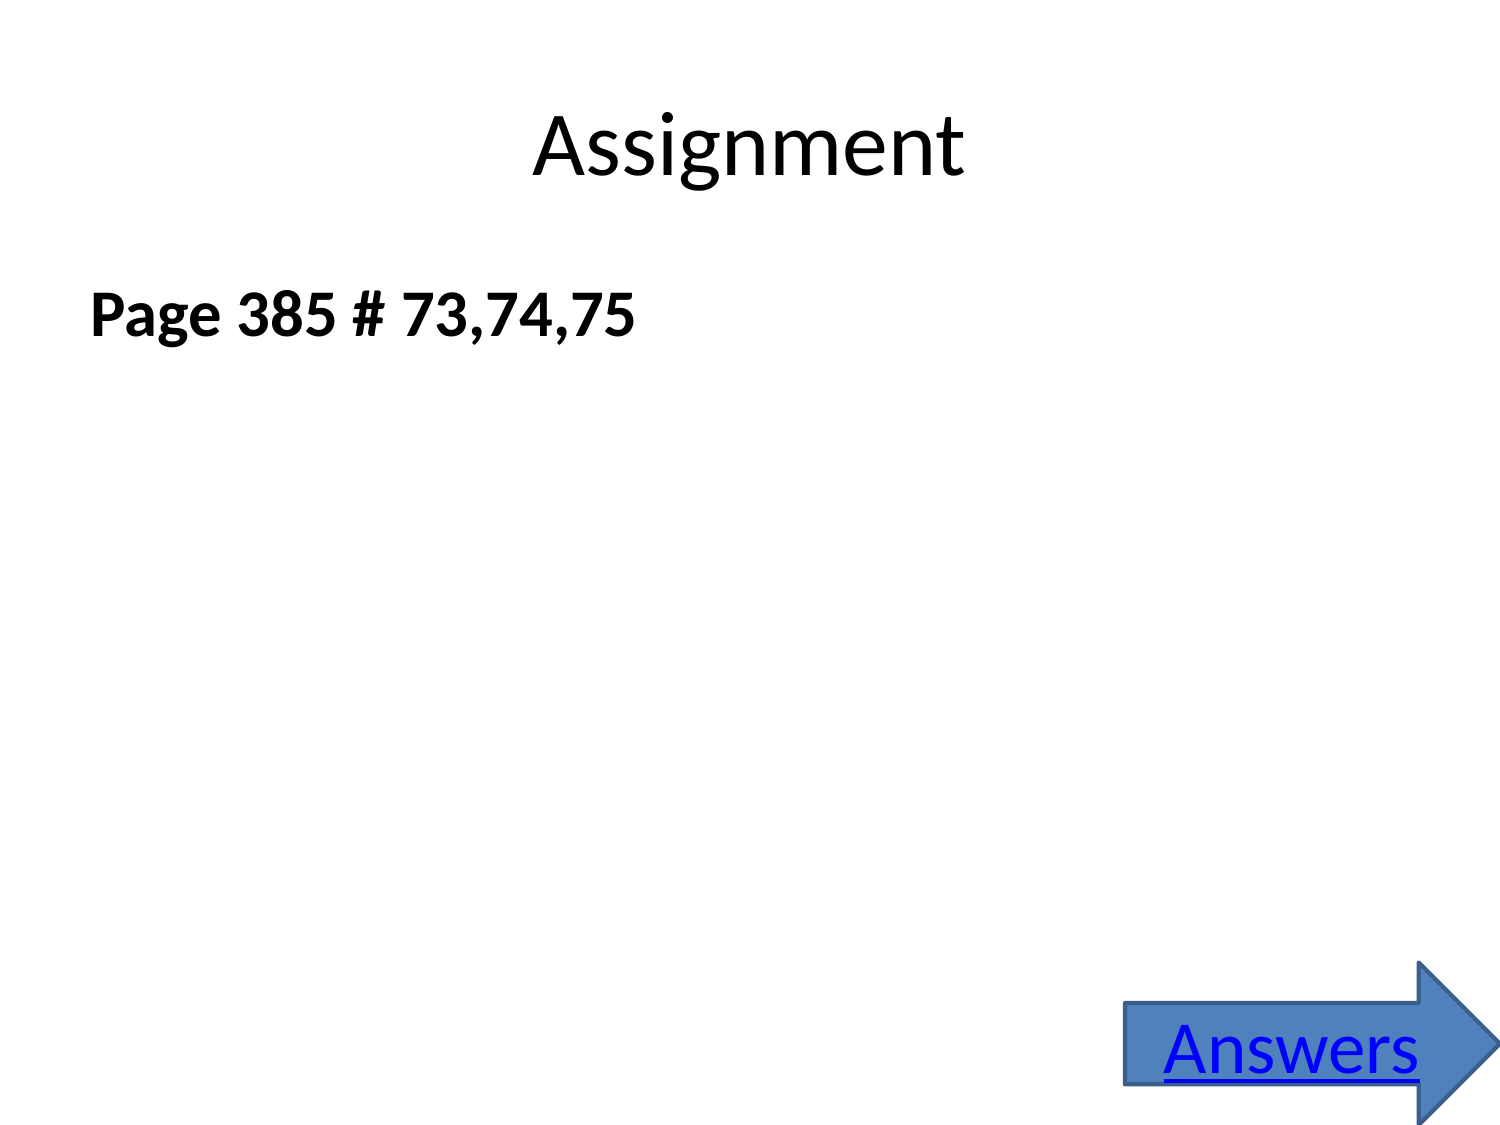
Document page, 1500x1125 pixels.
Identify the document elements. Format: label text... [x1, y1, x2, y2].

text_box Answers [1122, 960, 1500, 1125]
title Assignment [75, 45, 1425, 233]
list Page 385 # 73,74,75 [75, 262, 1425, 1005]
